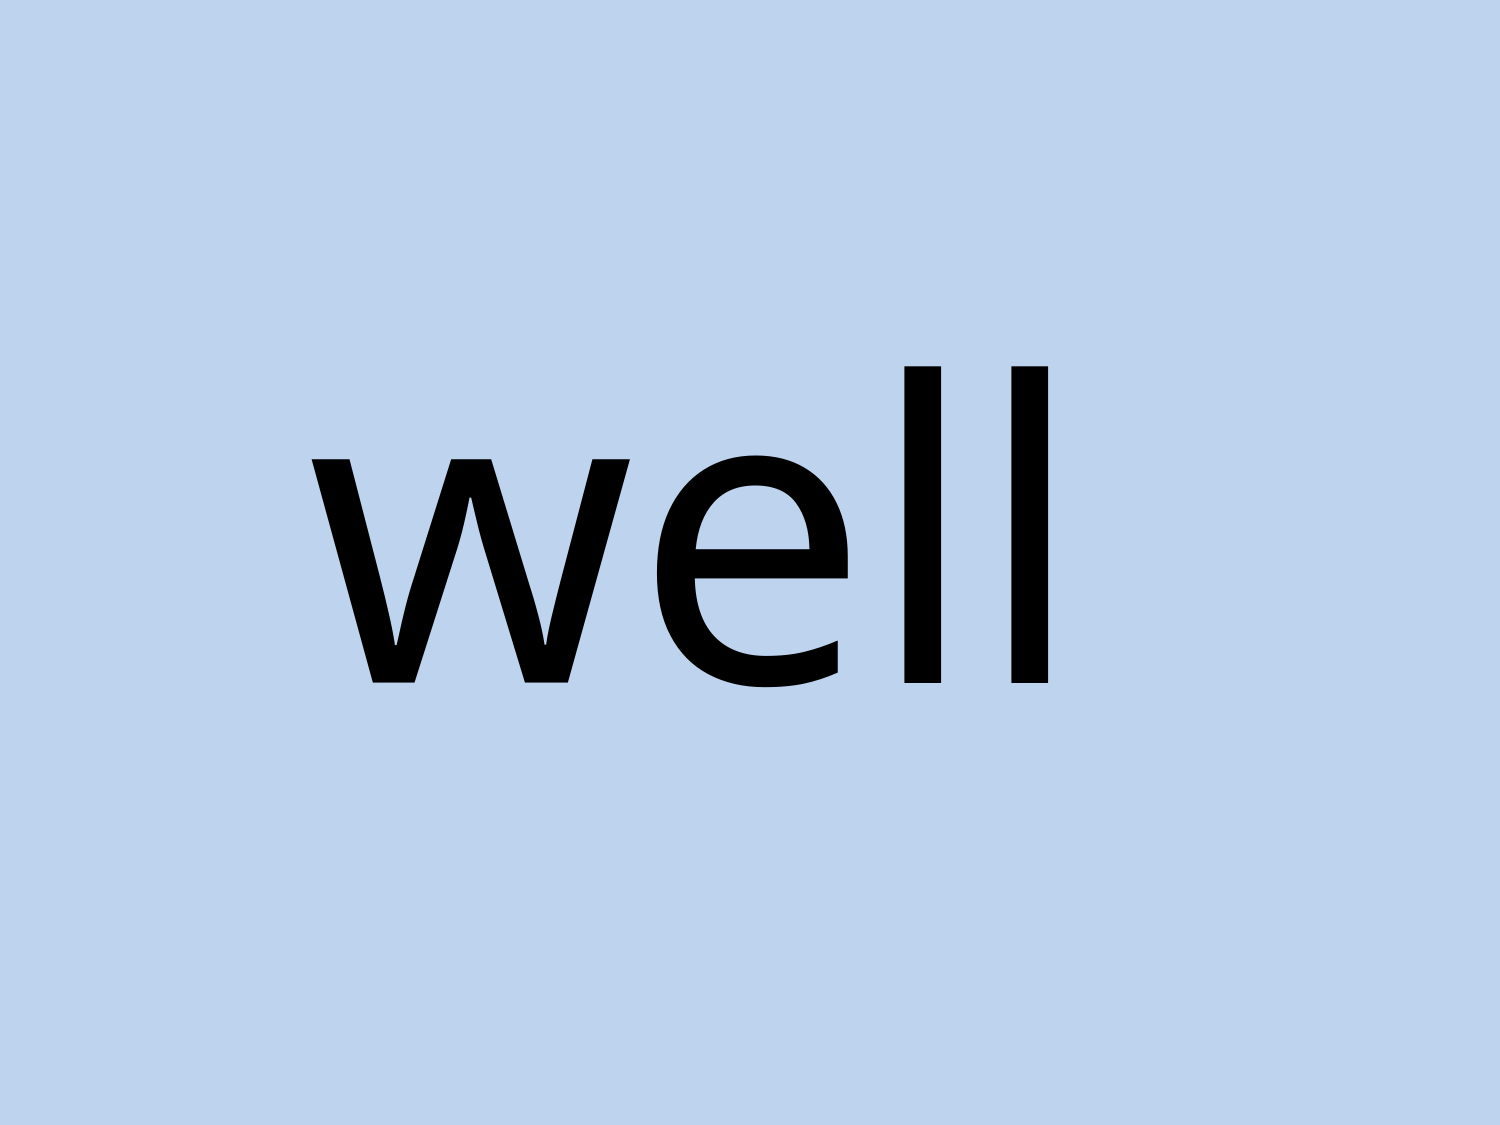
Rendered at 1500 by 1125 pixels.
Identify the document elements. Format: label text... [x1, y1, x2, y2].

text_box well [41, 259, 1459, 775]
